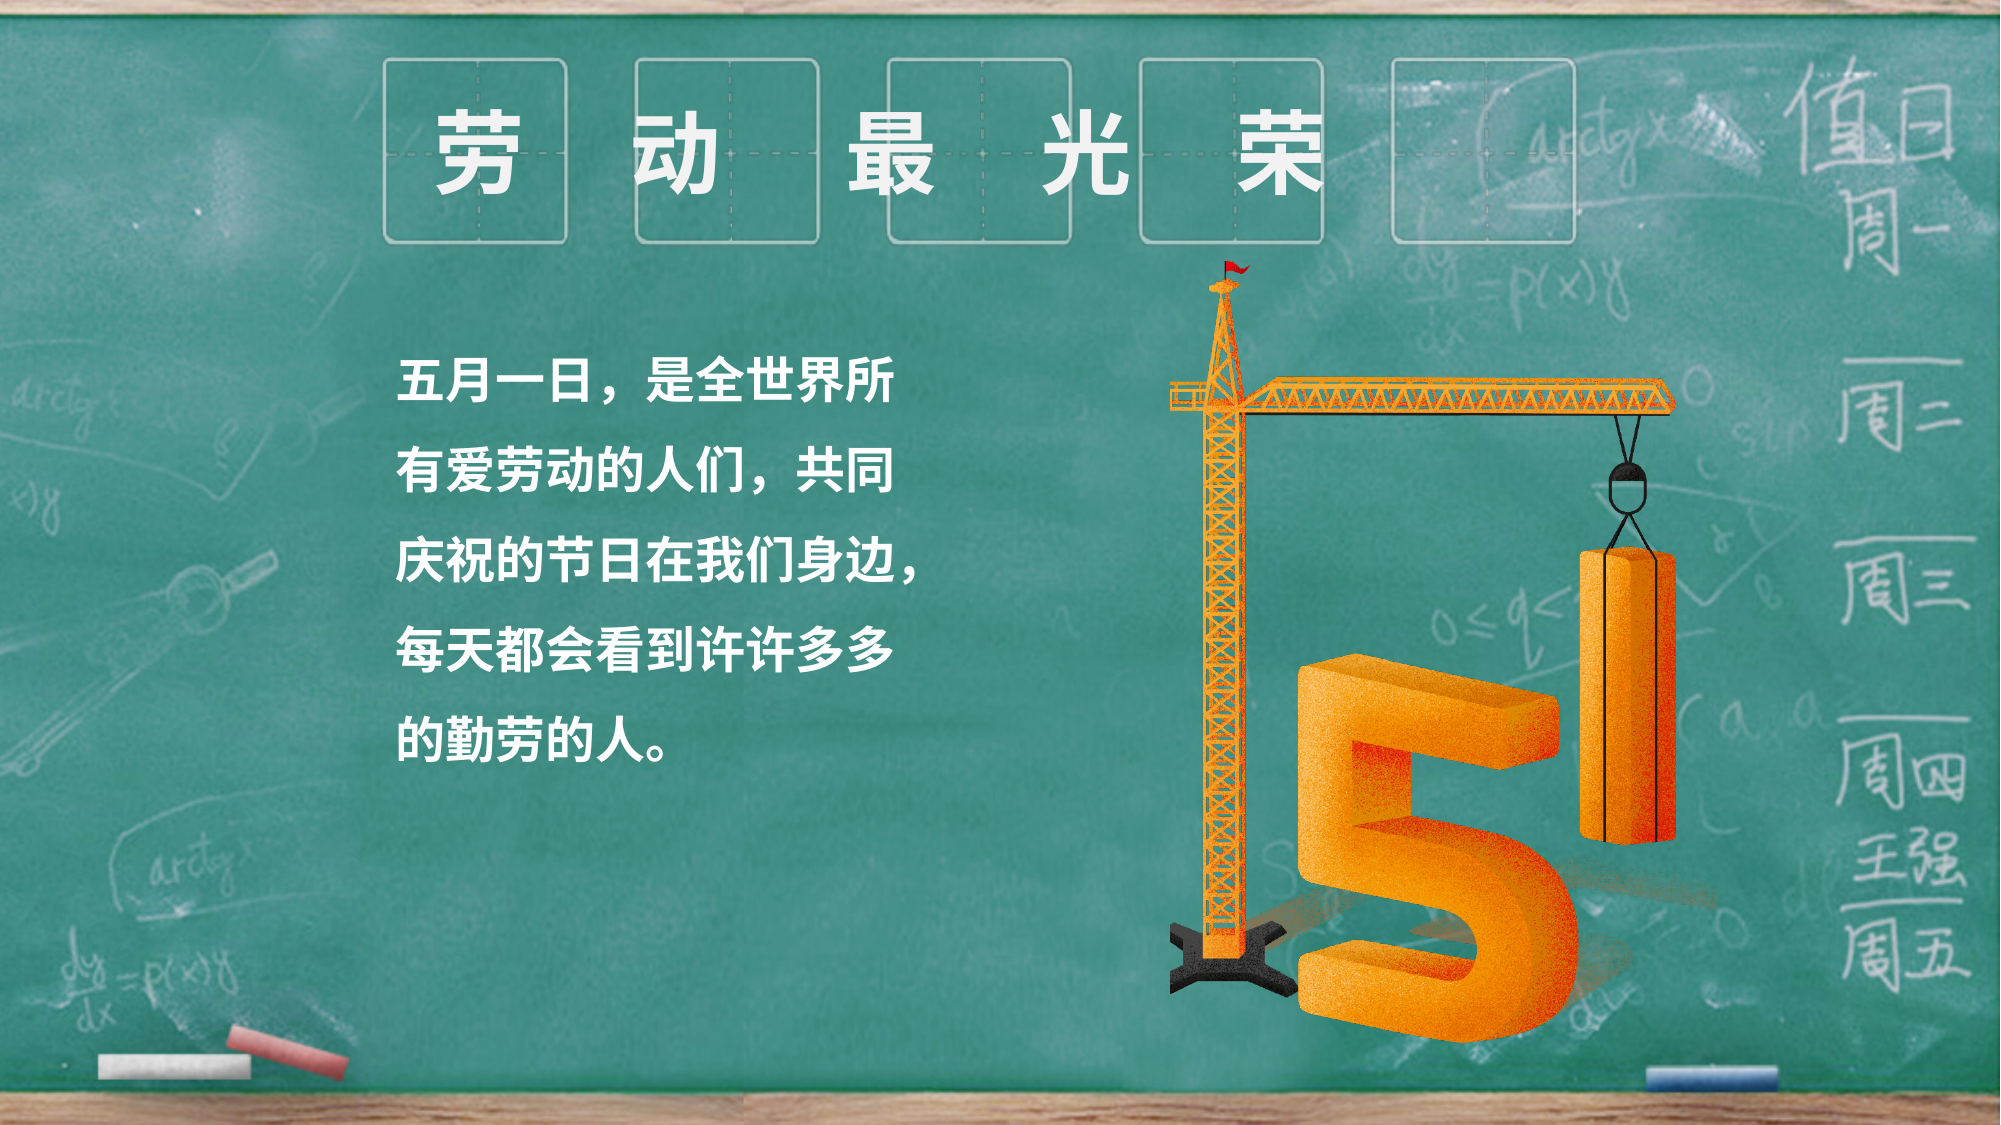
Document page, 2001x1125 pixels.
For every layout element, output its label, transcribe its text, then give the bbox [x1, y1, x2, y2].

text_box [380, 56, 1683, 247]
text_box 五月一日，是全世界所有爱劳动的人们，共同庆祝的节日在我们身边，每天都会看到许许多多的勤劳的人。 [380, 326, 928, 761]
picture [0, 0, 2000, 1125]
